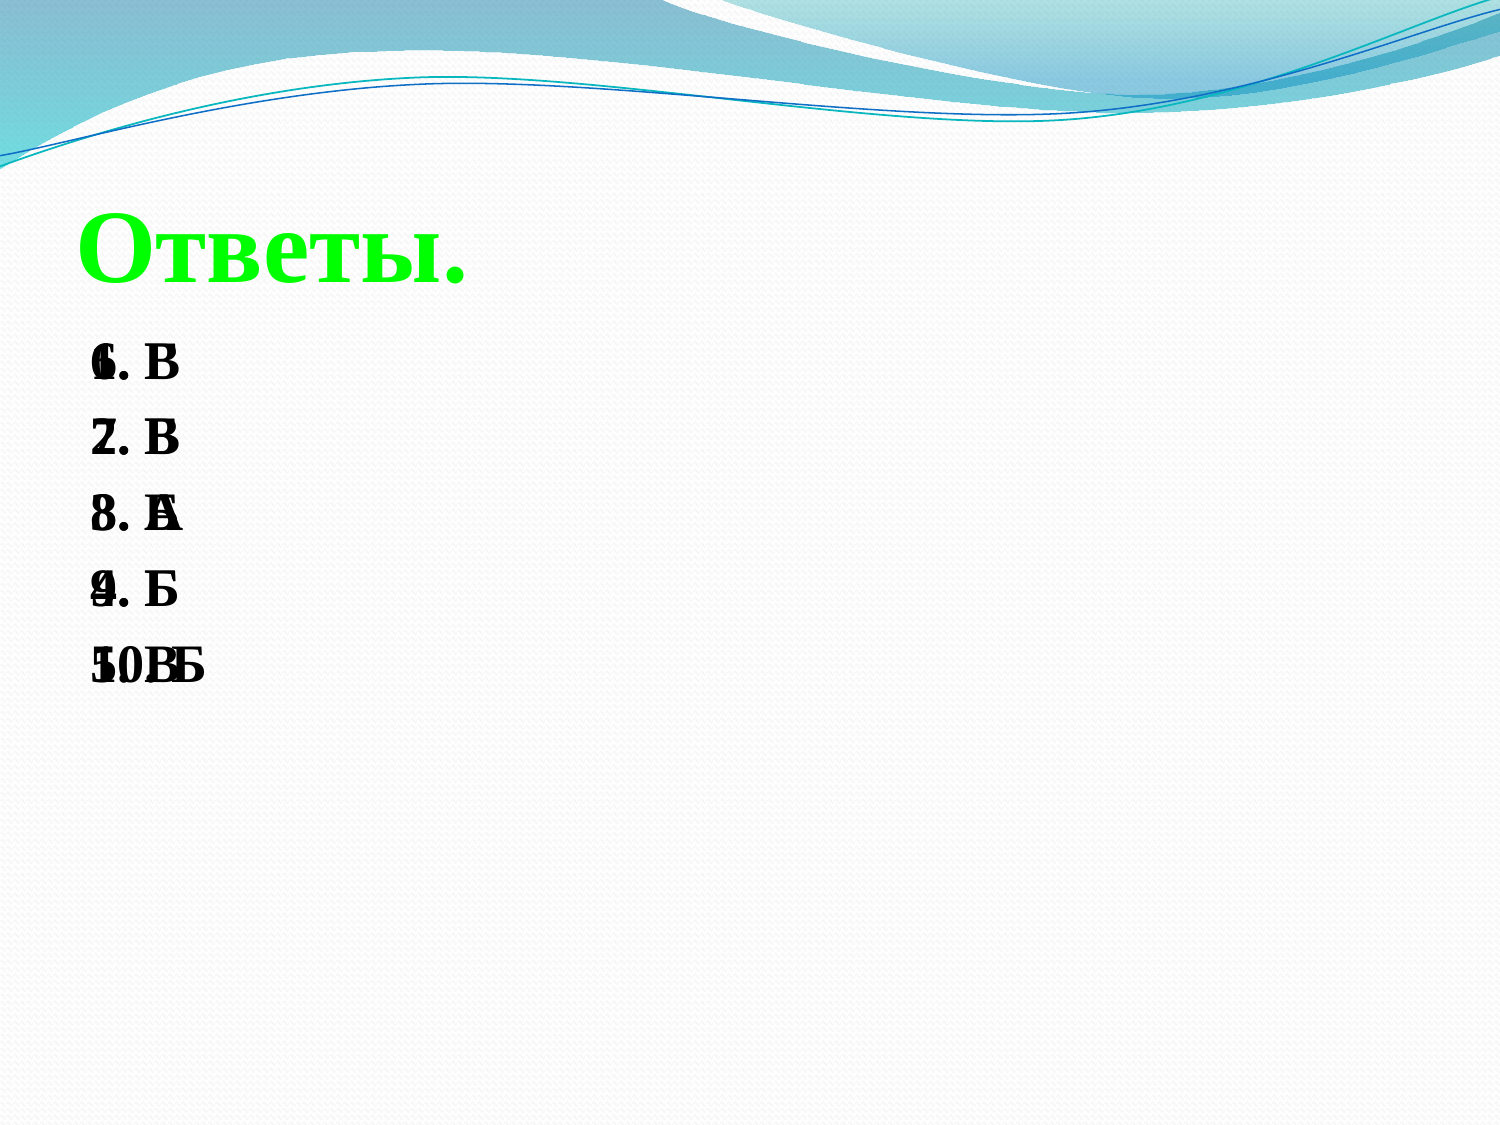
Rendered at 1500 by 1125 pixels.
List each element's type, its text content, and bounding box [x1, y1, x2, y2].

title Ответы. [74, 115, 1426, 304]
list 6. В 7. Б 8. А 9. Б 10. Б [74, 317, 1426, 1038]
